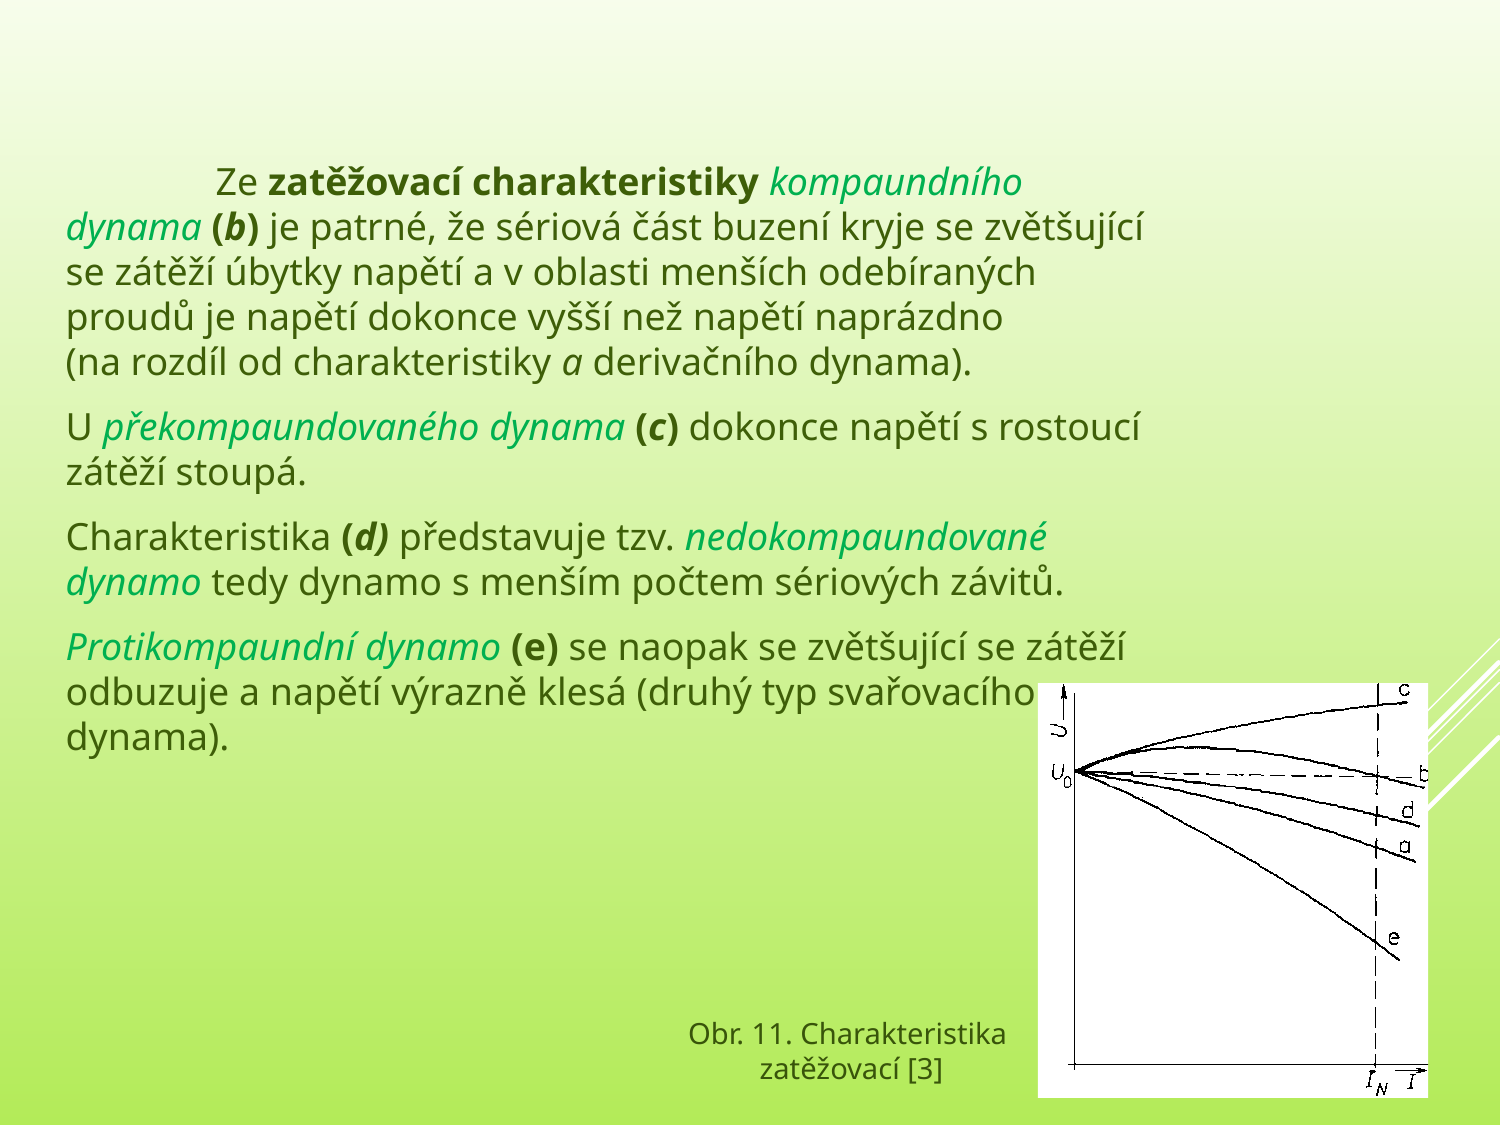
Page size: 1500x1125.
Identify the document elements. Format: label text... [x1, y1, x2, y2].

text_box Obr. 11. Charakteristika zatěžovací [3] [665, 1007, 1037, 1098]
list Ze zatěžovací charakteristiky kompaundního dynama (b) je patrné, že sériová část buzení kryje se zvětšující se zátěží úbytky napětí a v oblasti menších odebíraných proudů je napětí dokonce vyšší než napětí naprázdno (na rozdíl od charakteristiky a derivačního dynama). U překompaundovaného dynama (c) dokonce napětí s rostoucí zátěží stoupá. Charakteristika (d) představuje tzv. nedokompaundované dynamo tedy dynamo s menším počtem sériových závitů. Protikompaundní dynamo (e) se naopak se zvětšující se zátěží odbuzuje a napětí výrazně klesá (druhý typ svařovacího dynama). [50, 66, 1183, 1087]
picture [1037, 683, 1429, 1099]
